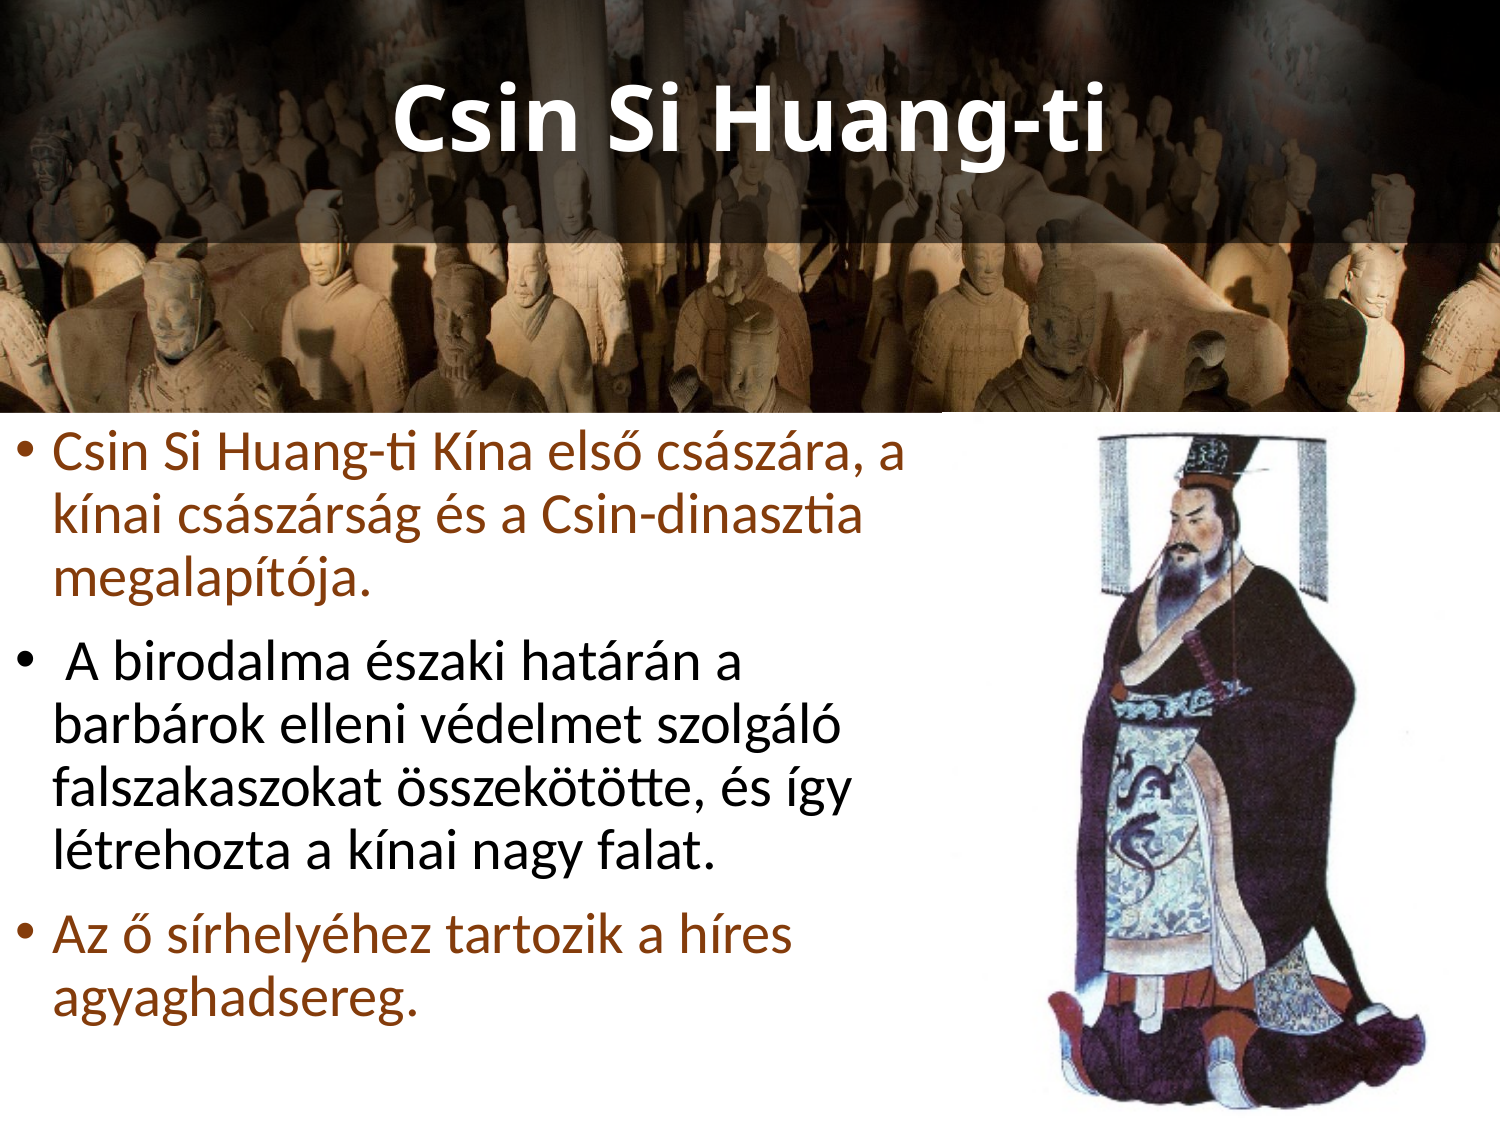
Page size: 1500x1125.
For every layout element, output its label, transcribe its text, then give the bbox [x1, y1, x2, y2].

list Csin Si Huang-ti Kína első császára, a kínai császárság és a Csin-dinasztia megalapítója. A birodalma északi határán a barbárok elleni védelmet szolgáló falszakaszokat összekötötte, és így létrehozta a kínai nagy falat. Az ő sírhelyéhez tartozik a híres agyaghadsereg. [0, 412, 942, 1125]
title Csin Si Huang-ti [0, 0, 1500, 244]
picture [0, 244, 1500, 1125]
